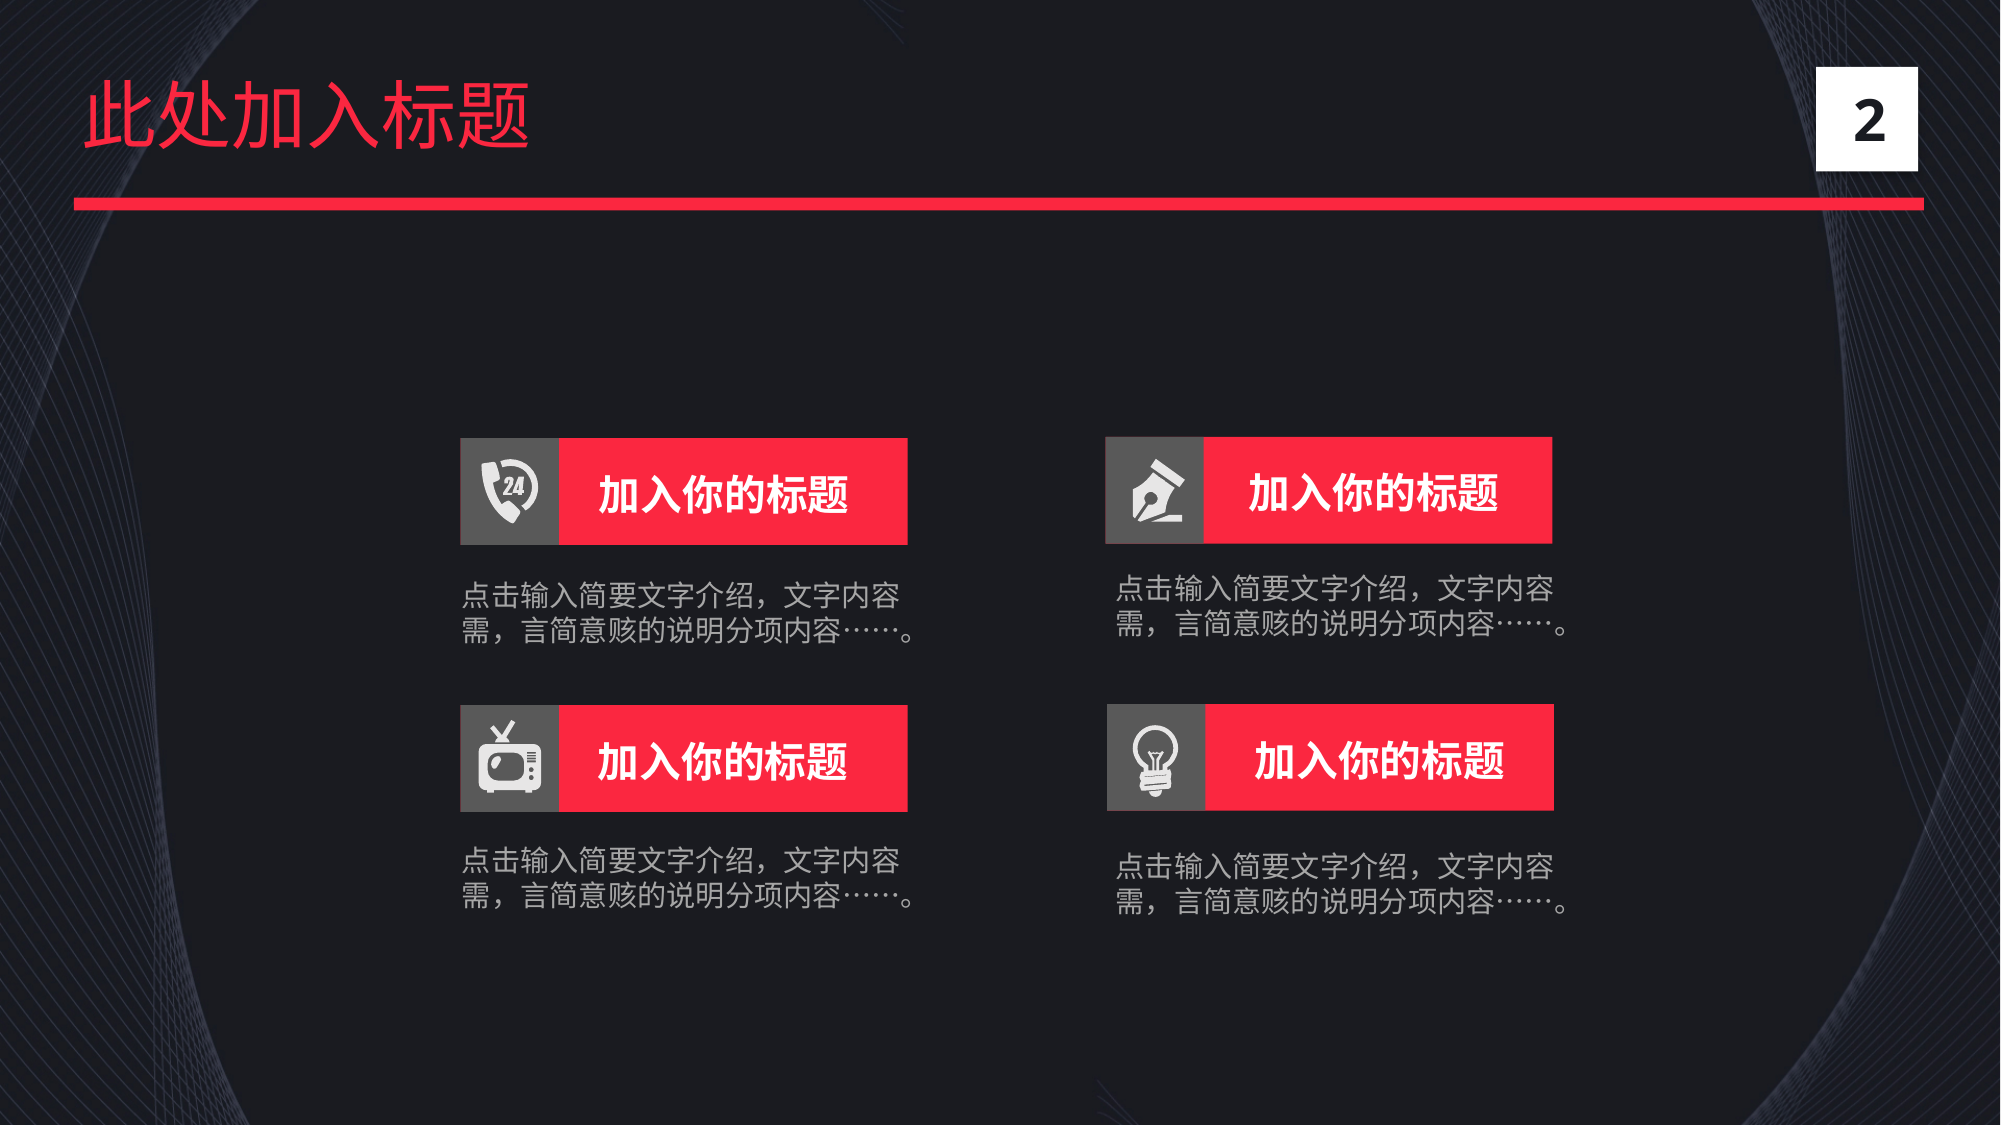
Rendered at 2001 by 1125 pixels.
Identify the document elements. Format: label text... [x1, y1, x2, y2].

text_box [460, 437, 558, 546]
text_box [784, 488, 806, 513]
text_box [782, 497, 789, 508]
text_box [1105, 436, 1553, 544]
text_box [72, 195, 1926, 212]
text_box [600, 476, 618, 512]
text_box [1816, 66, 1919, 172]
text_box 2 [1841, 77, 1913, 159]
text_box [695, 476, 722, 513]
text_box 点击输入简要文字介绍，文字内容需，言简意赅的说明分项内容……。 [447, 569, 930, 655]
text_box 点击输入简要文字介绍，文字内容需，言简意赅的说明分项内容……。 [1100, 841, 1584, 927]
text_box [684, 476, 695, 513]
text_box 点击输入简要文字介绍，文字内容需，言简意赅的说明分项内容……。 [1100, 562, 1584, 648]
picture [0, 0, 2001, 1125]
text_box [643, 476, 679, 512]
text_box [460, 704, 908, 813]
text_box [728, 475, 763, 513]
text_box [768, 475, 782, 513]
text_box 点击输入简要文字介绍，文字内容需，言简意赅的说明分项内容……。 [447, 835, 930, 920]
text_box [1106, 703, 1555, 811]
text_box 此处加入标题 [66, 60, 754, 177]
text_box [809, 477, 847, 512]
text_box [622, 480, 636, 512]
